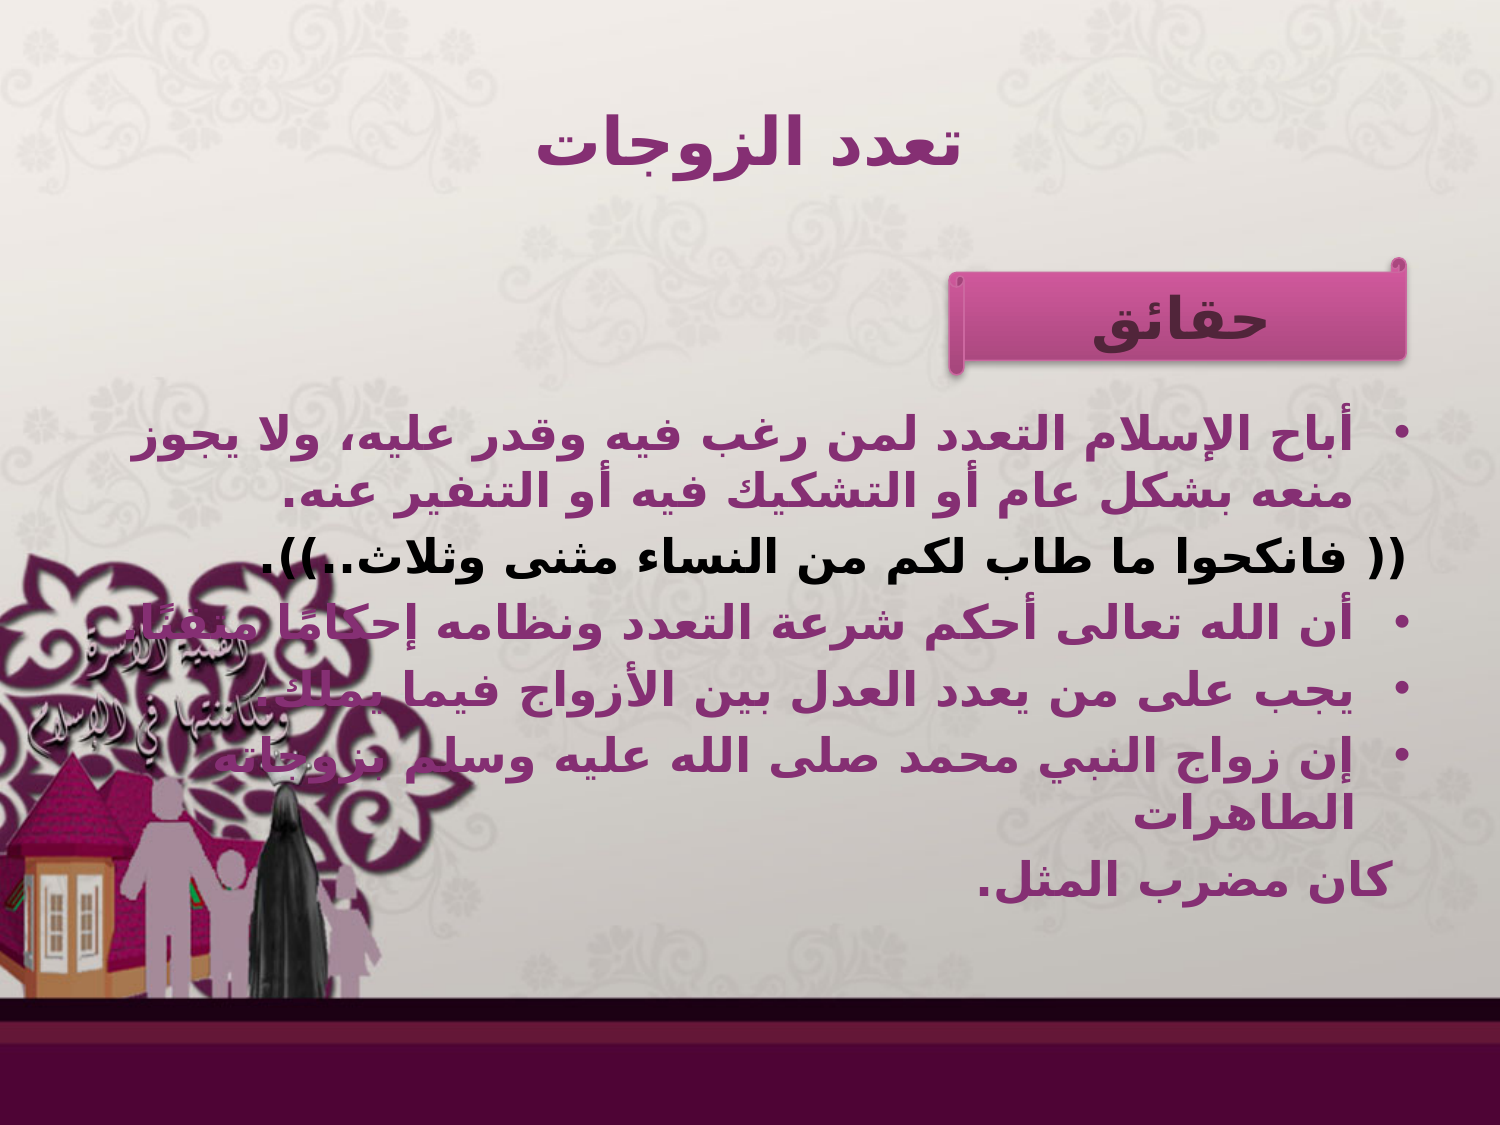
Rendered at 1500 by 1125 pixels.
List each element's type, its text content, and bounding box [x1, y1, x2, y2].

text_box حقائق [948, 257, 1407, 376]
title تعدد الزوجات [74, 44, 1426, 233]
picture [0, 0, 1500, 1125]
list أباح الإسلام التعدد لمن رغب فيه وقدر عليه، ولا يجوز منعه بشكل عام أو التشكيك فيه أو التنفير عنه. (( فانكحوا ما طاب لكم من النساء مثنى وثلاث..)). أن الله تعالى أحكم شرعة التعدد ونظامه إحكامًا متقنًا. يجب على من يعدد العدل بين الأزواج فيما يملك. إن زواج النبي محمد صلى الله عليه وسلم بزوجاته الطاهرات كان مضرب المثل. [74, 262, 1426, 1006]
